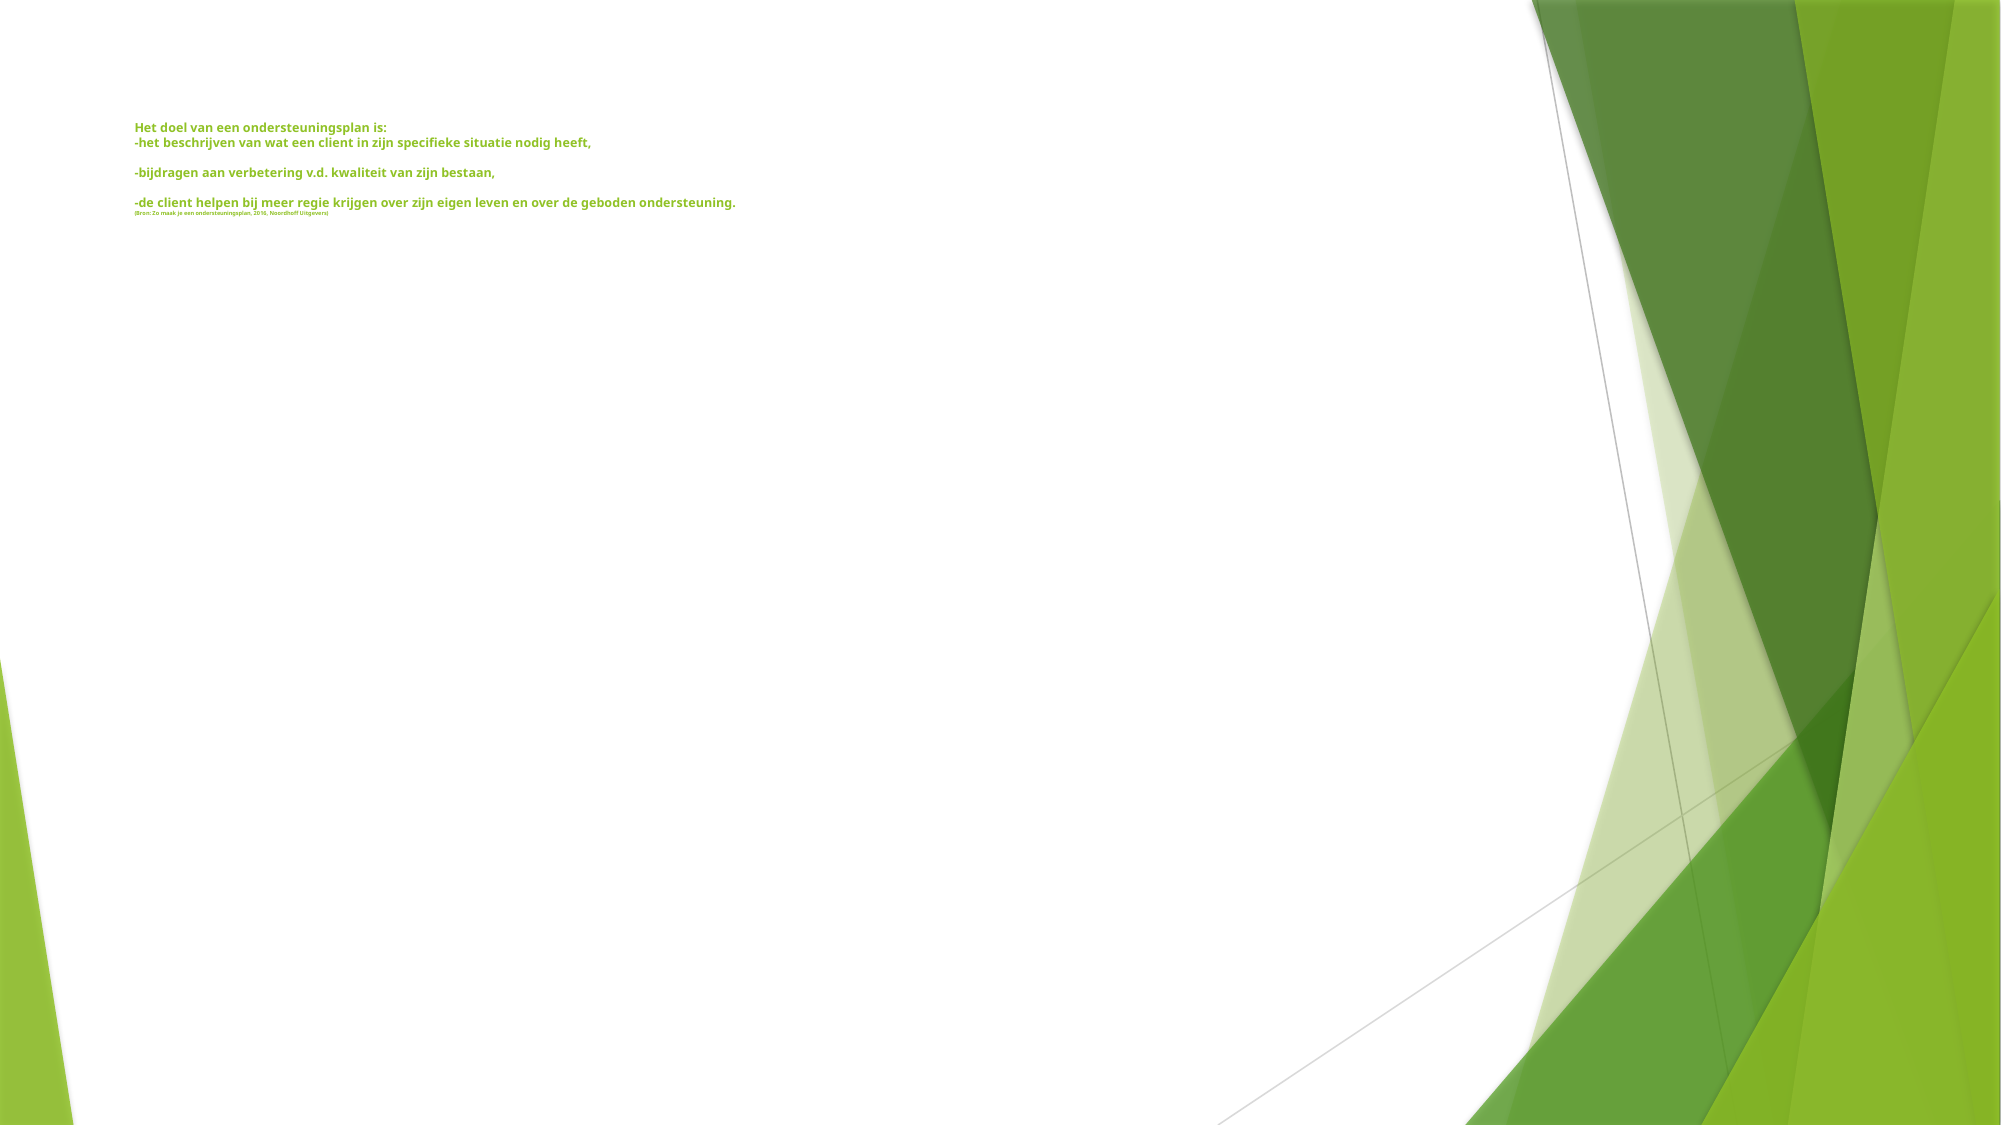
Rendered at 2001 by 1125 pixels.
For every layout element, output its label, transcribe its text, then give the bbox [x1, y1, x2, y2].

title Het doel van een ondersteuningsplan is: -het beschrijven van wat een client in zijn specifieke situatie nodig heeft, -bijdragen aan verbetering v.d. kwaliteit van zijn bestaan, -de client helpen bij meer regie krijgen over zijn eigen leven en over de geboden ondersteuning. (Bron: Zo maak je een ondersteuningsplan, 2016, Noordhoff Uitgevers) [119, 112, 1600, 330]
